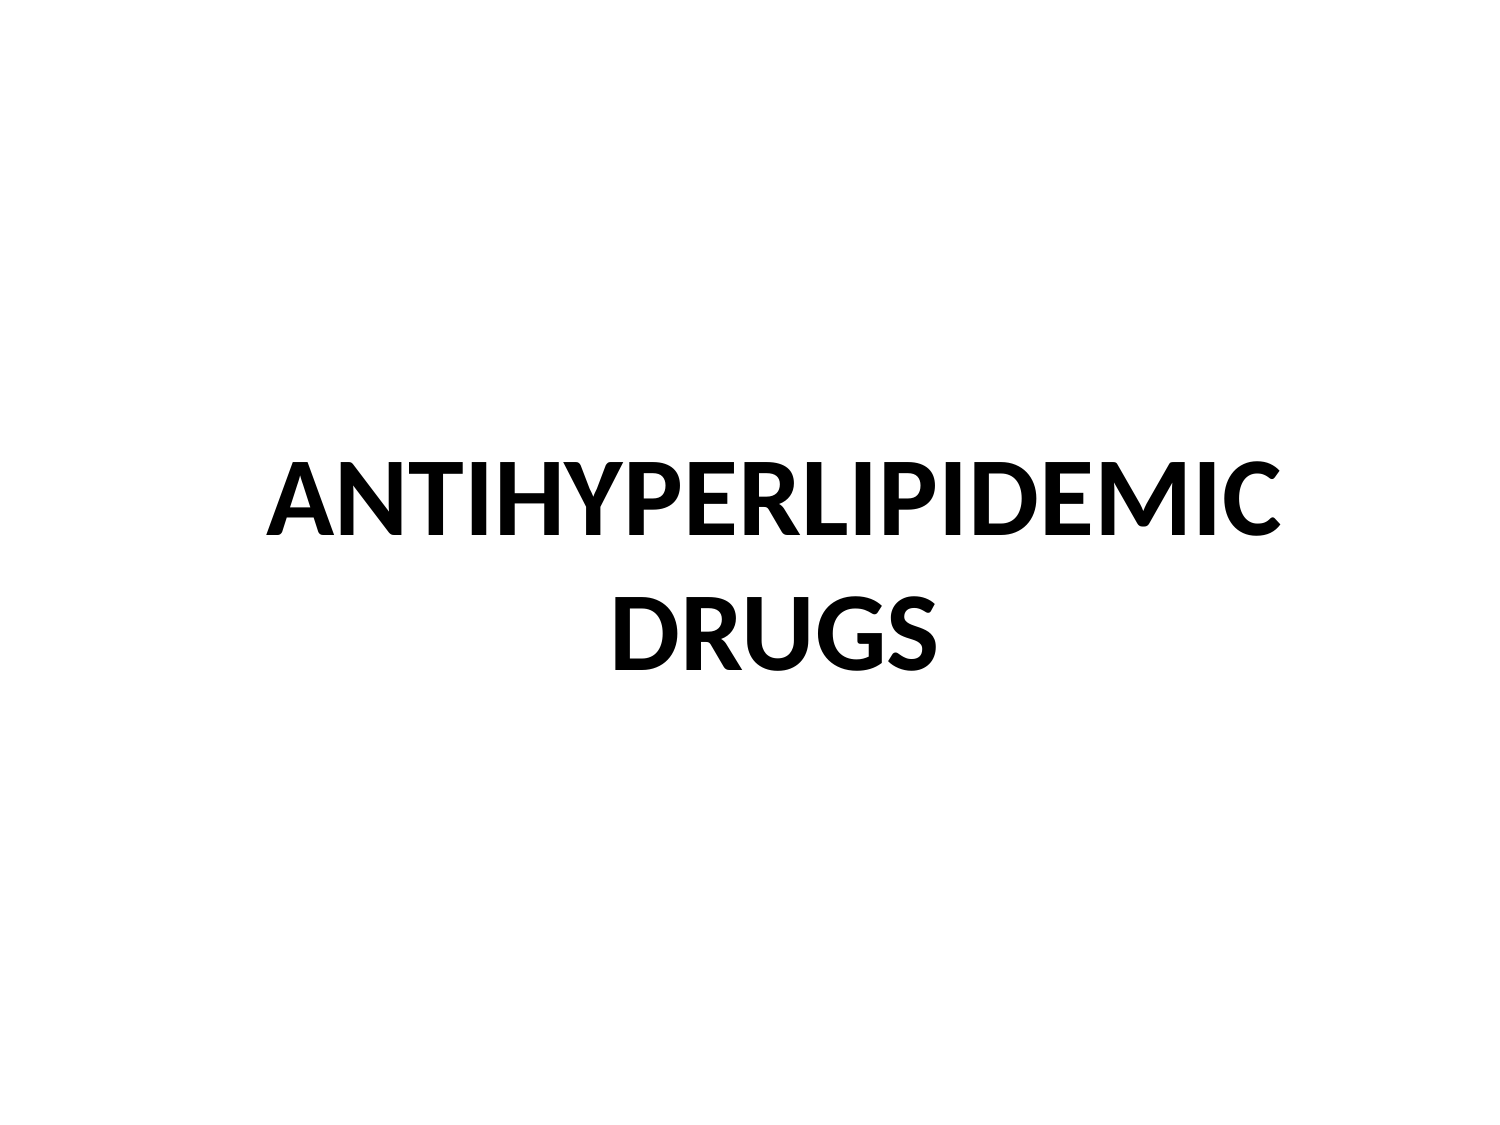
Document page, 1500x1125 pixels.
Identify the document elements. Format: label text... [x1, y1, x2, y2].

title ANTIHYPERLIPIDEMIC DRUGS [137, 437, 1413, 679]
